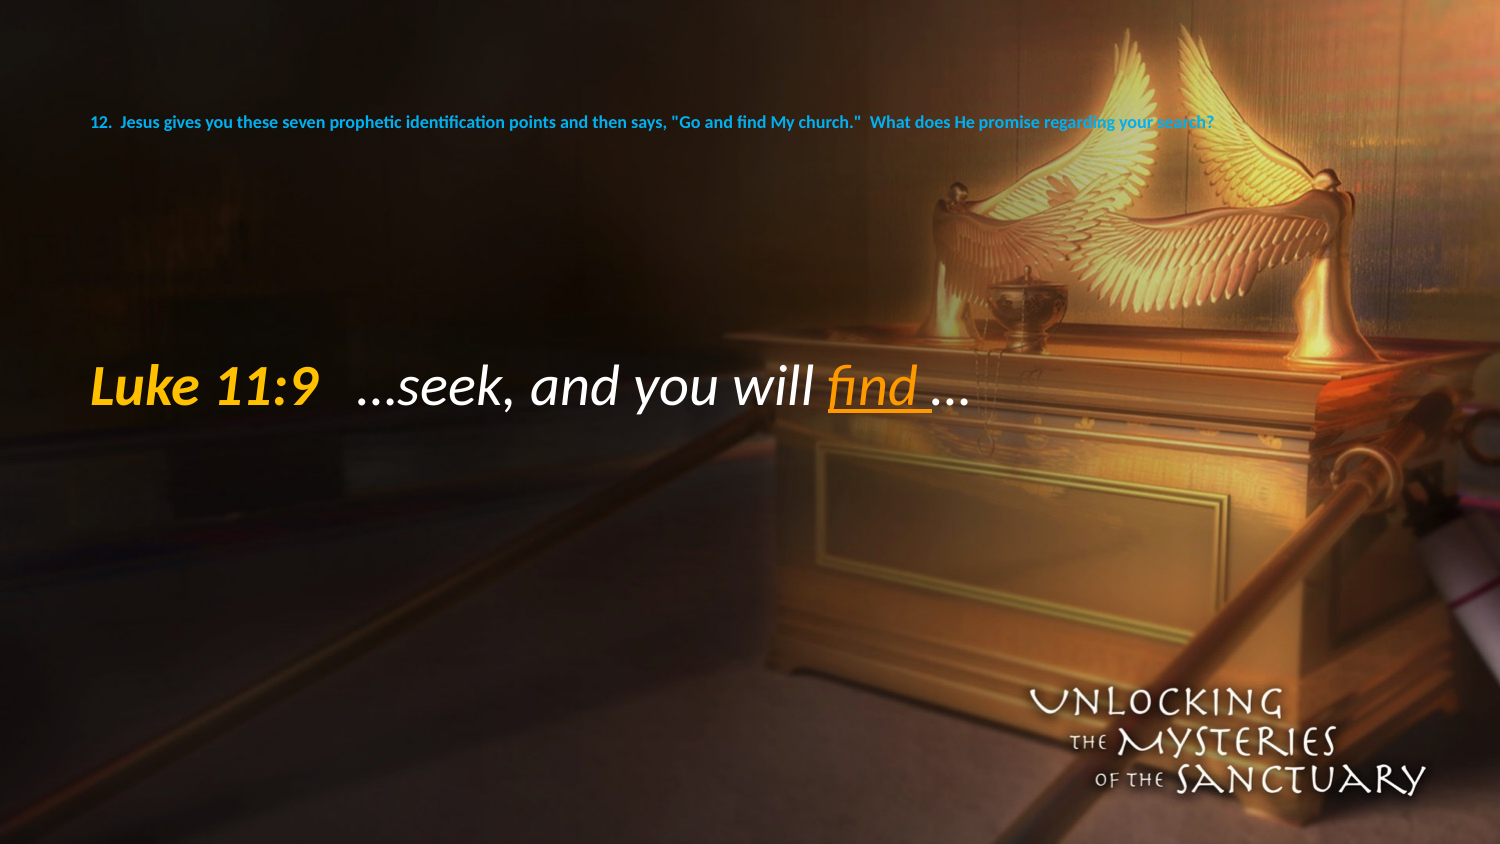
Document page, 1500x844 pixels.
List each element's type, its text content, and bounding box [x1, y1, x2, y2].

picture [0, 0, 1500, 844]
list Luke 11:9 …seek, and you will find … [75, 267, 1218, 754]
title 12. Jesus gives you these seven prophetic identification points and then says, "Go and find My church." What does He promise regarding your search? [75, 33, 1425, 175]
